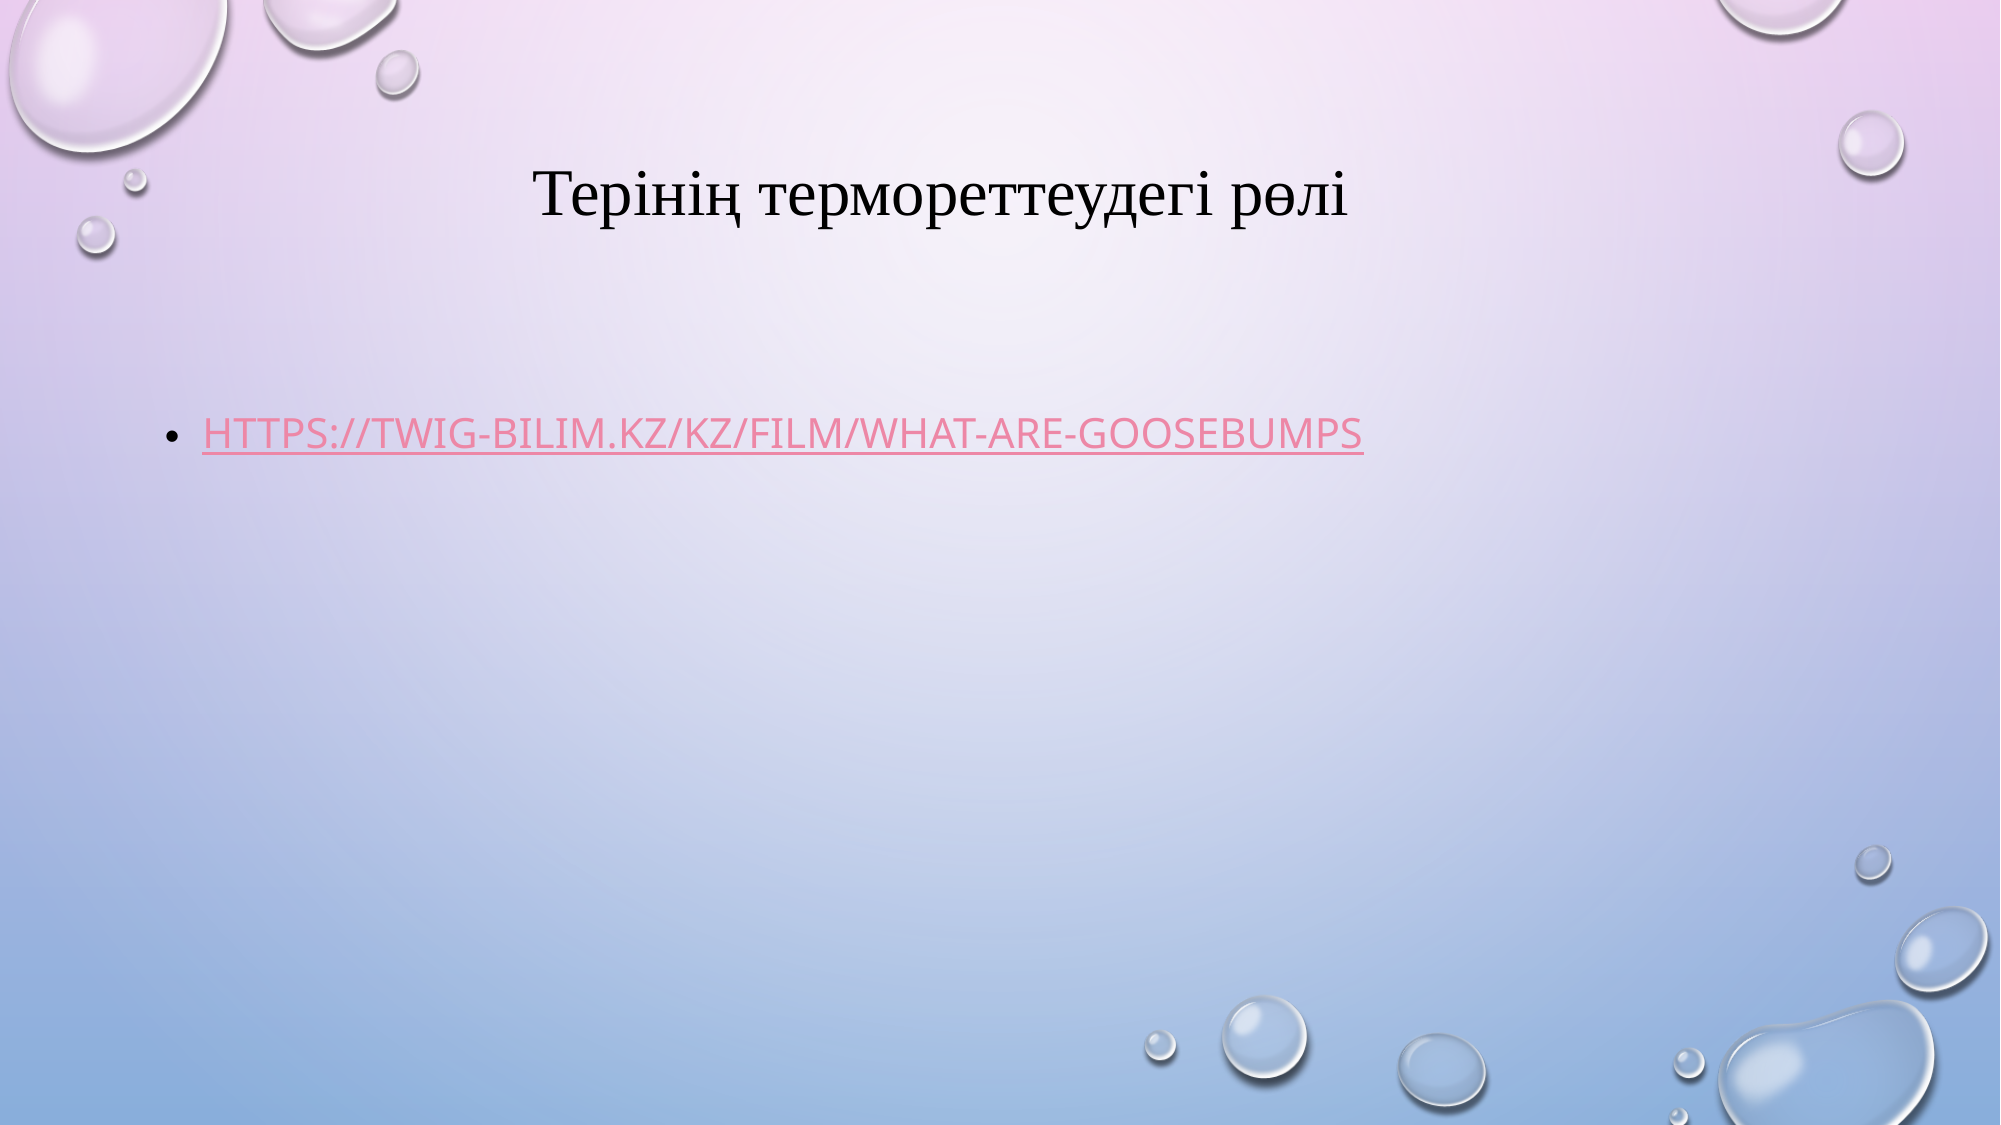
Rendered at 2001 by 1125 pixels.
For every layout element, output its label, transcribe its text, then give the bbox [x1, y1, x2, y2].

text_box Терінің термореттеудегі рөлі [517, 141, 1505, 236]
list https://twig-bilim.kz/kz/film/what-are-goosebumps [149, 388, 1850, 950]
picture [0, 0, 2000, 1125]
